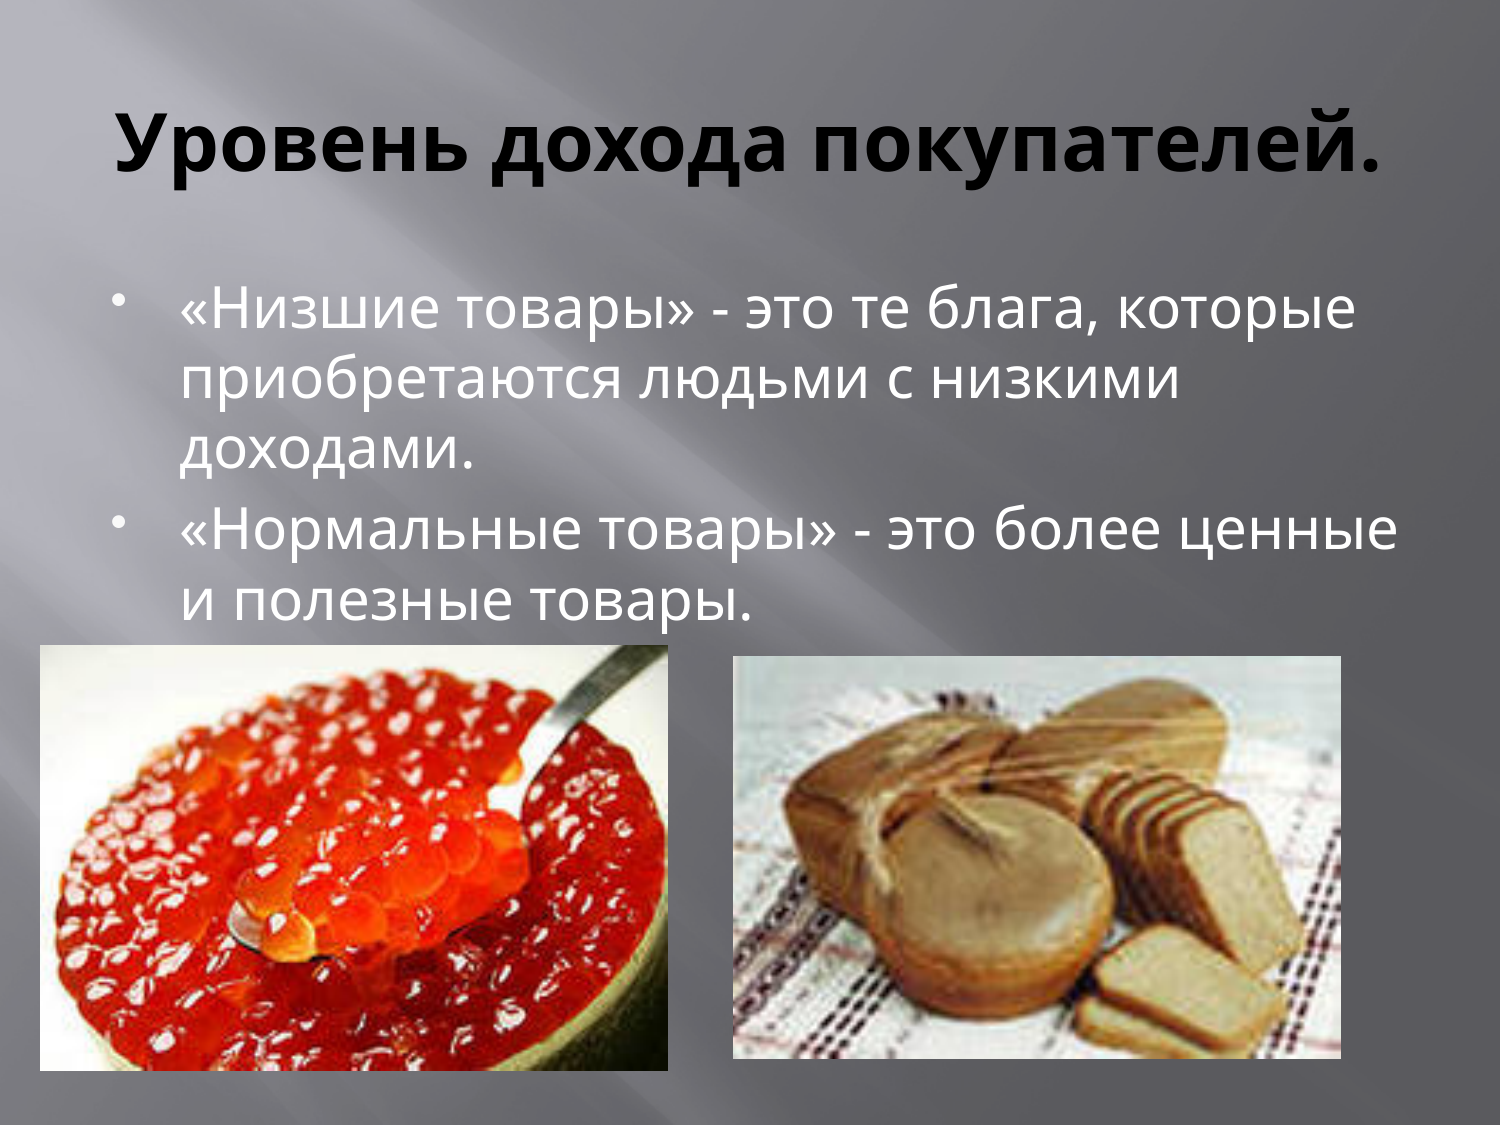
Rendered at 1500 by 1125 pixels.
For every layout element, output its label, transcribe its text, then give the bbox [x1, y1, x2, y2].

list «Низшие товары» - это те блага, которые приобретаются людьми с низкими доходами. «Нормальные товары» - это более ценные и полезные товары. [74, 262, 1426, 1036]
title Уровень дохода покупателей. [75, 45, 1425, 233]
picture [40, 645, 668, 1071]
picture [732, 656, 1341, 1059]
